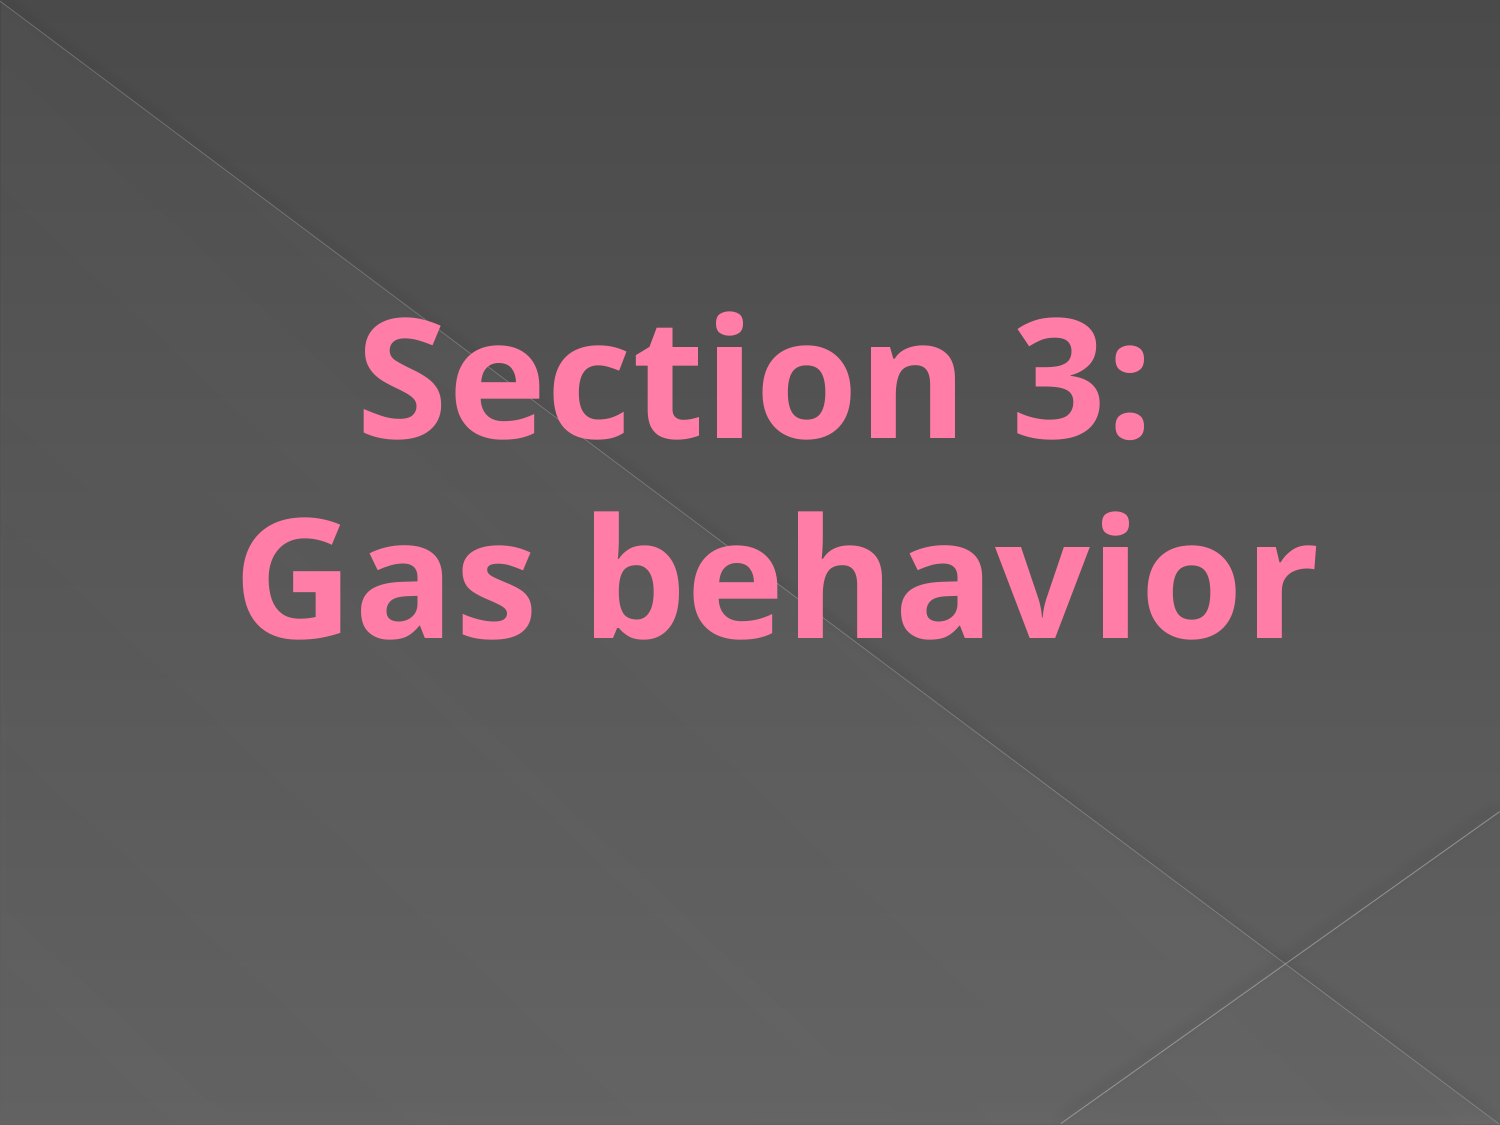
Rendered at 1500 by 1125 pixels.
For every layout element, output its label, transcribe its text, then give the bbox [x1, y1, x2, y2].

title Section 3: Gas behavior [62, 212, 1413, 732]
